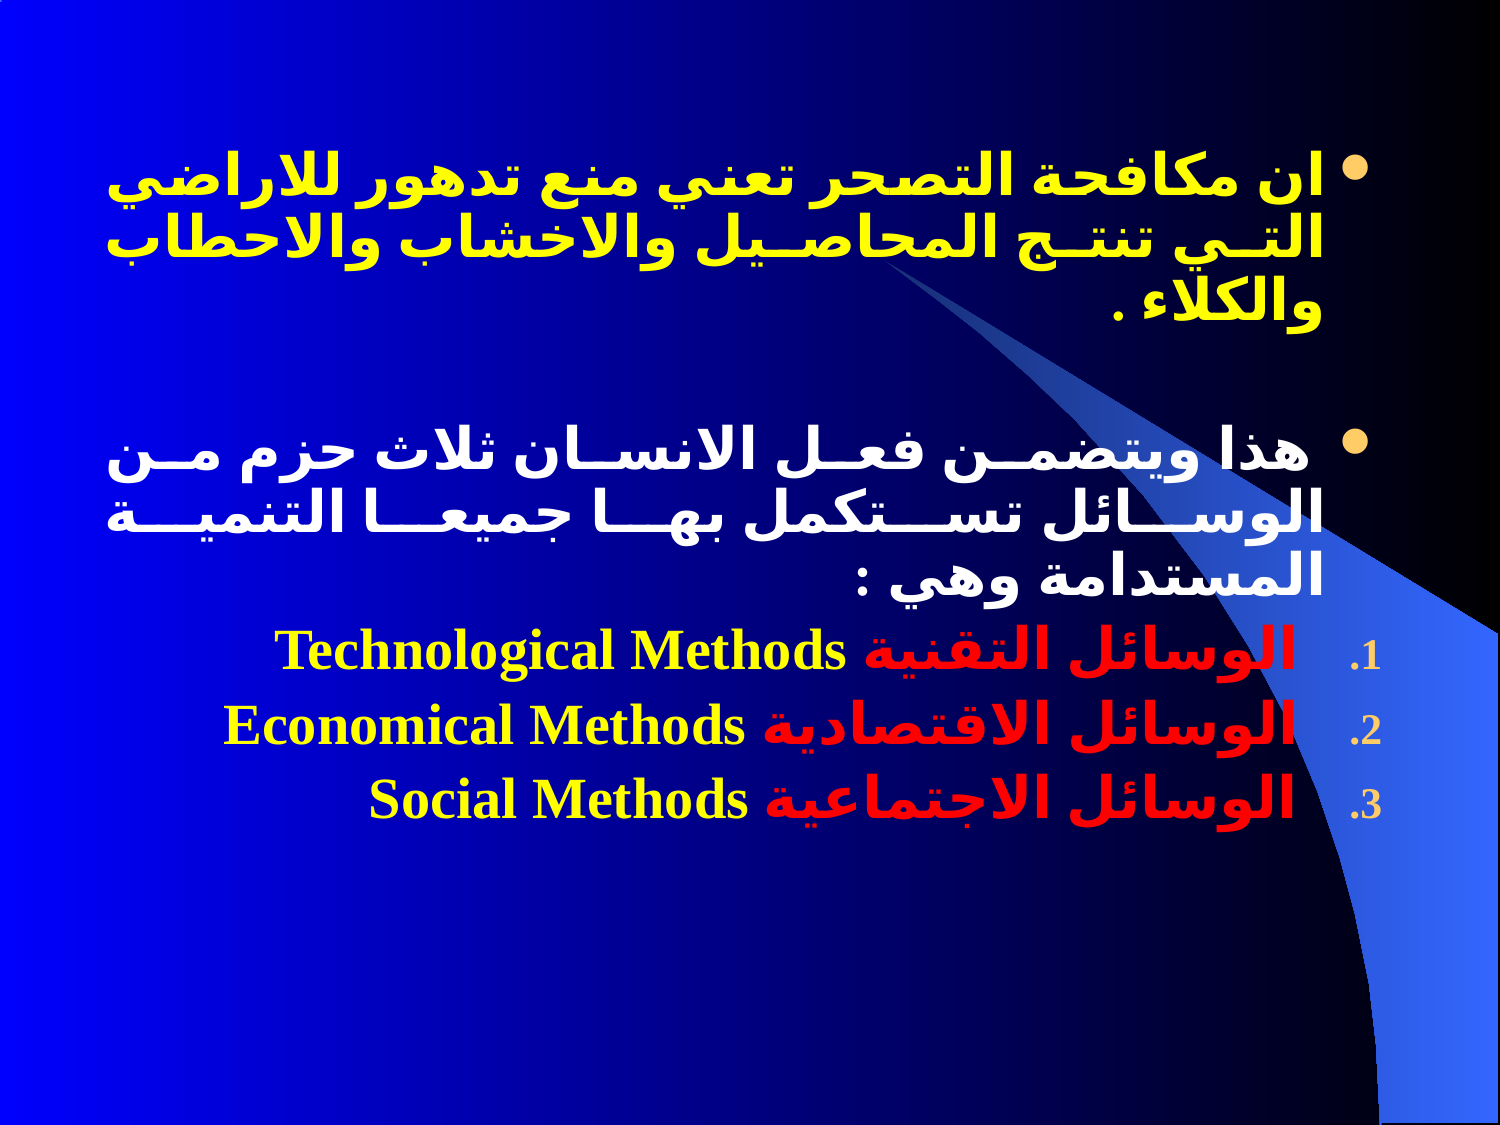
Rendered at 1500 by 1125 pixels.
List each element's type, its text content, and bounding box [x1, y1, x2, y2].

list ان مكافحة التصحر تعني منع تدهور للاراضي التي تنتج المحاصيل والاخشاب والاحطاب والكلاء . هذا ويتضمن فعل الانسان ثلاث حزم من الوسائل تستكمل بها جميعا التنمية المستدامة وهي : الوسائل التقنية Technological Methods الوسائل الاقتصادية Economical Methods الوسائل الاجتماعية Social Methods [74, 136, 1413, 1063]
